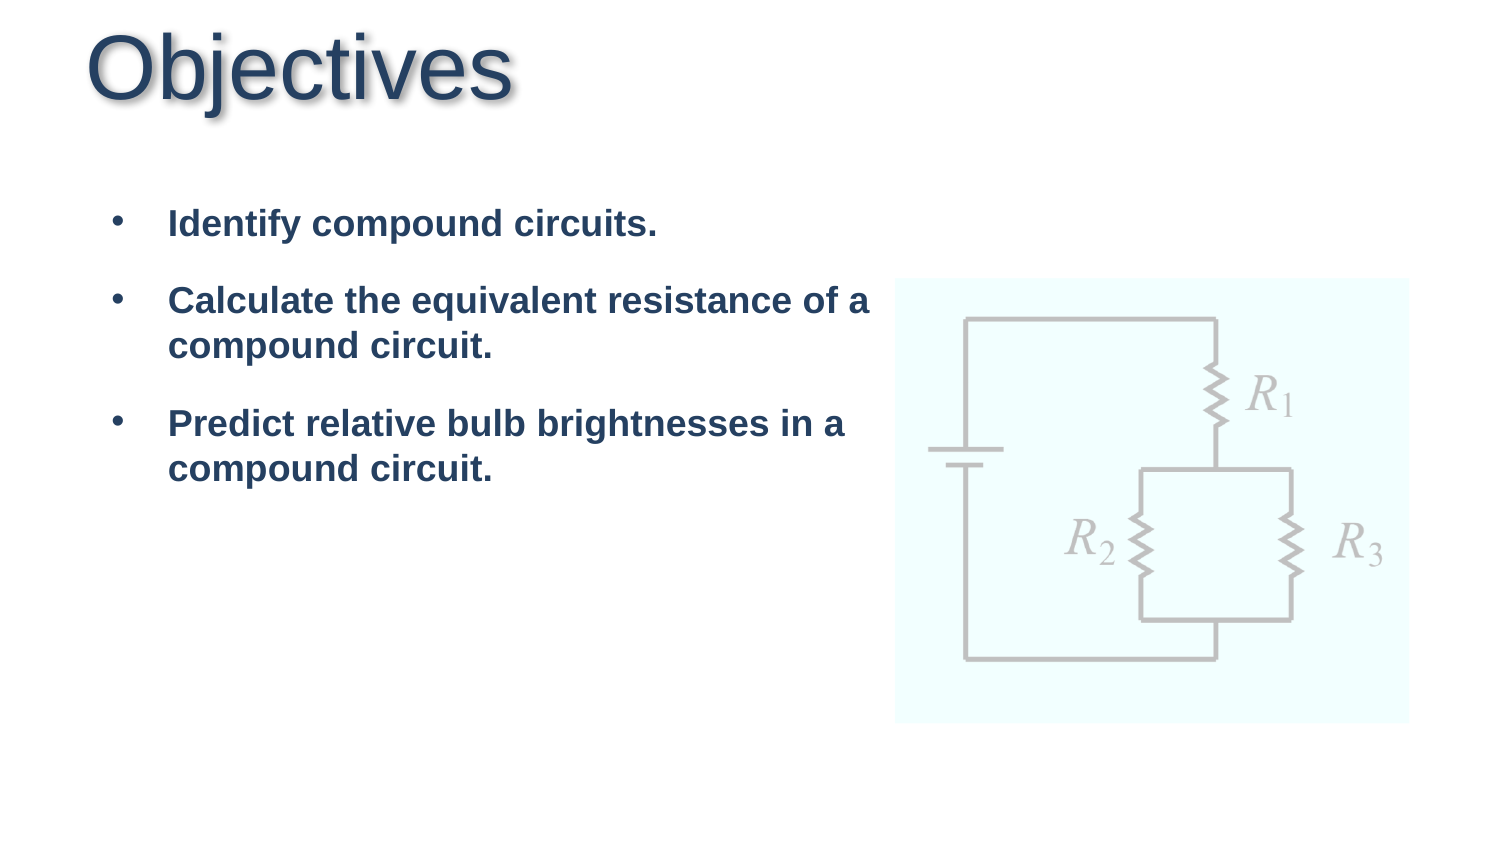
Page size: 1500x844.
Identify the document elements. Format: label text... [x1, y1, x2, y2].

picture [890, 273, 1412, 724]
text_box Identify compound circuits. Calculate the equivalent resistance of a compound circuit. Predict relative bulb brightnesses in a compound circuit. [96, 191, 997, 623]
title Objectives [70, 0, 728, 206]
